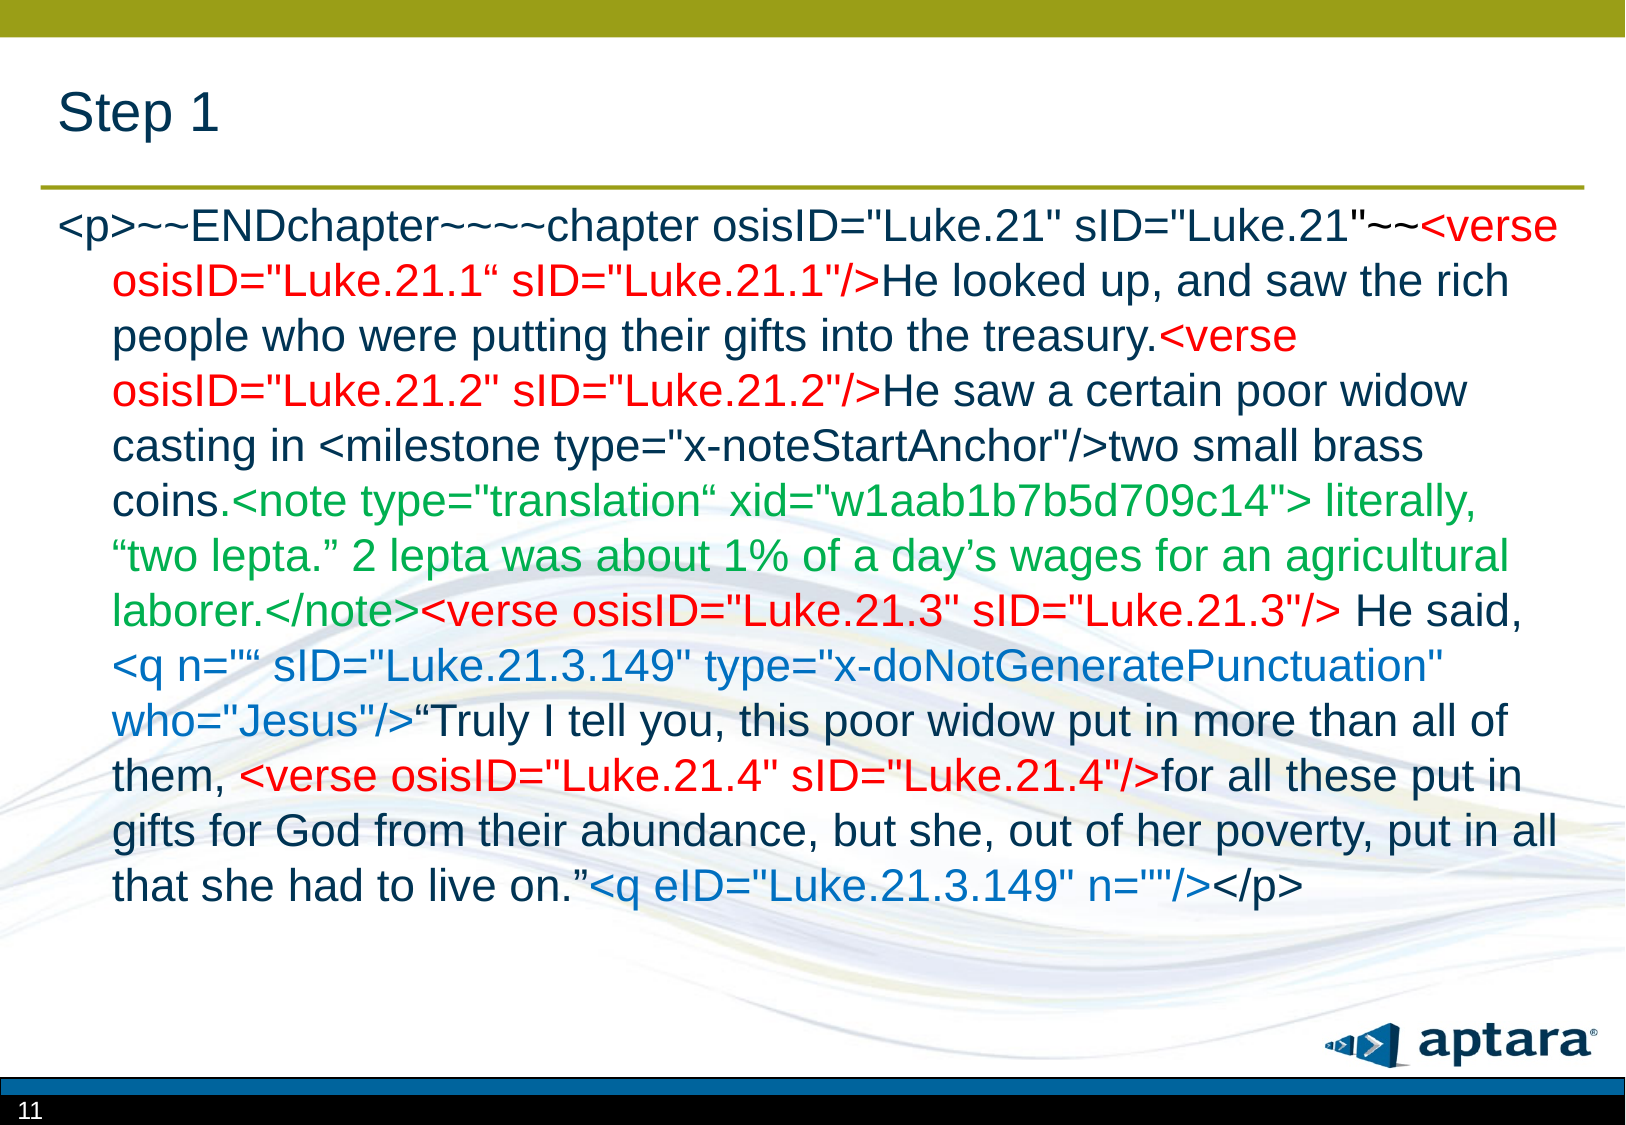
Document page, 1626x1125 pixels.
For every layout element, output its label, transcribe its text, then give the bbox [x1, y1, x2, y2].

picture [0, 496, 1625, 1074]
list <p>~~ENDchapter~~~~chapter osisID="Luke.21" sID="Luke.21"~~<verse osisID="Luke.21.1“ sID="Luke.21.1"/>He looked up, and saw the rich people who were putting their gifts into the treasury.<verse osisID="Luke.21.2" sID="Luke.21.2"/>He saw a certain poor widow casting in <milestone type="x-noteStartAnchor"/>two small brass coins.<note type="translation“ xid="w1aab1b7b5d709c14"> literally, “two lepta.” 2 lepta was about 1% of a day’s wages for an agricultural laborer.</note><verse osisID="Luke.21.3" sID="Luke.21.3"/> He said, <q n="“ sID="Luke.21.3.149" type="x-doNotGeneratePunctuation" who="Jesus"/>“Truly I tell you, this poor widow put in more than all of them, <verse osisID="Luke.21.4" sID="Luke.21.4"/>for all these put in gifts for God from their abundance, but she, out of her poverty, put in all that she had to live on.”<q eID="Luke.21.3.149" n=""/></p> [42, 188, 1587, 1019]
title Step 1 [42, 37, 1584, 182]
slide_number 11 [2, 1086, 144, 1125]
